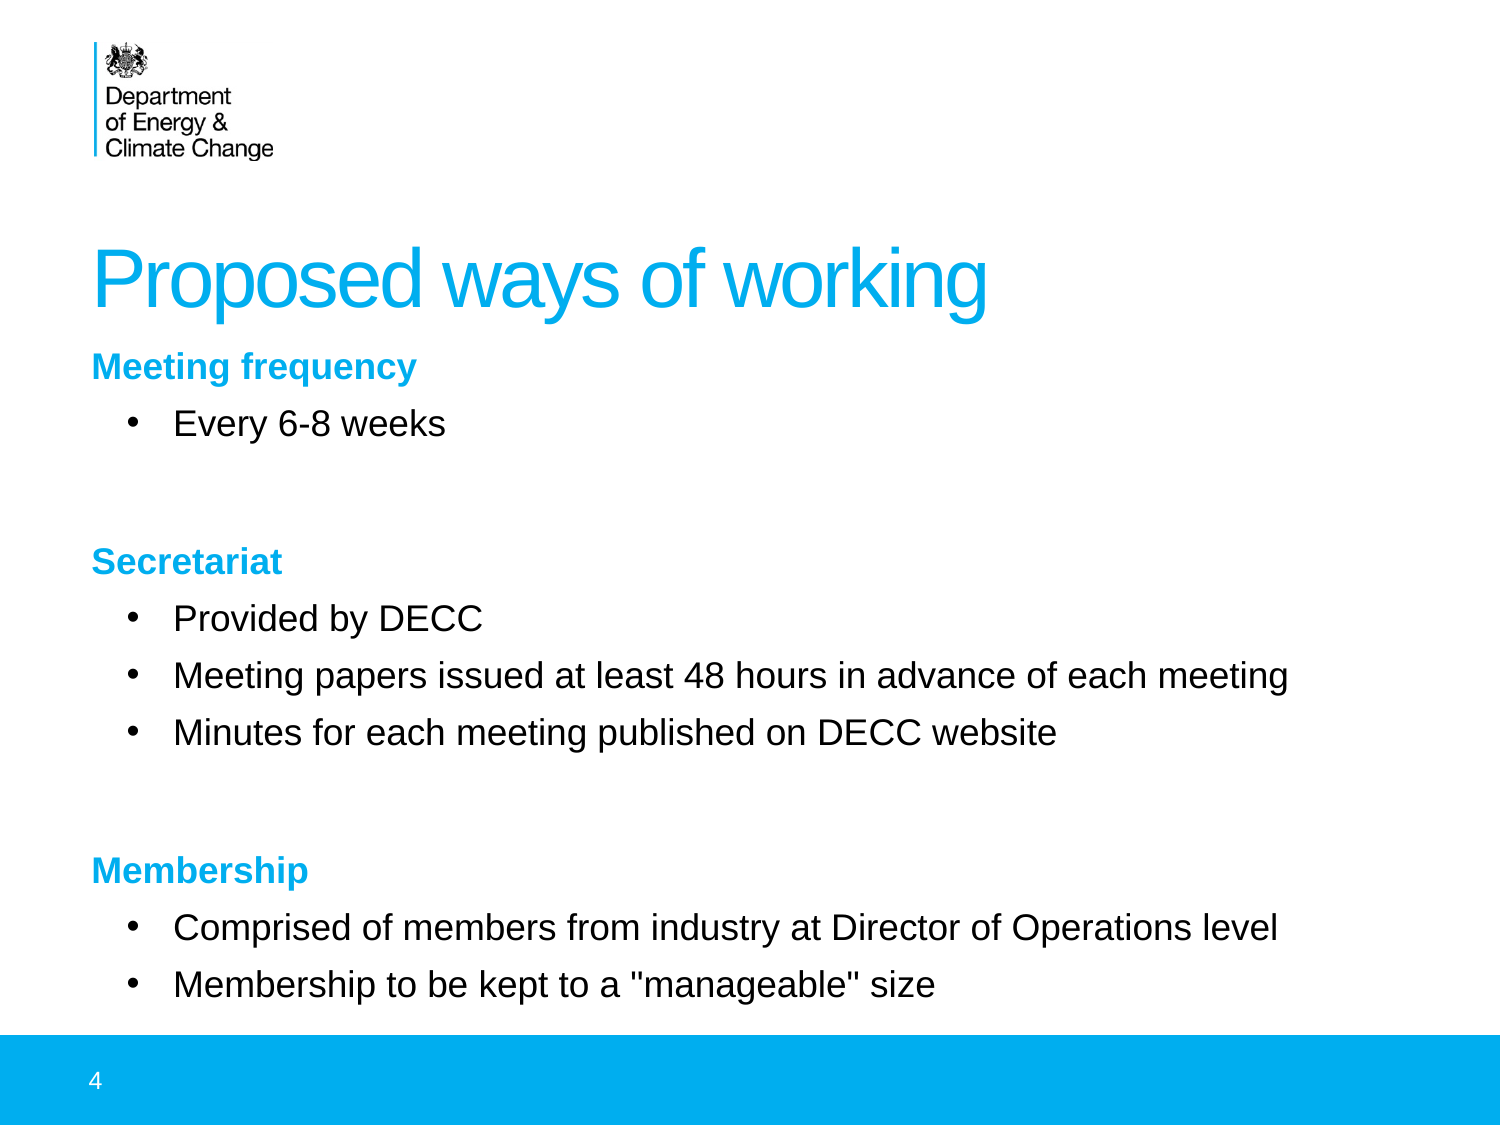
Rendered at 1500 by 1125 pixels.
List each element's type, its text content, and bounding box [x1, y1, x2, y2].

slide_number 4 [0, 1035, 1500, 1125]
title Proposed ways of working [91, 224, 1409, 331]
picture [94, 42, 273, 161]
list Meeting frequency Every 6-8 weeks Secretariat Provided by DECC Meeting papers issued at least 48 hours in advance of each meeting Minutes for each meeting published on DECC website Membership Comprised of members from industry at Director of Operations level Membership to be kept to a "manageable" size [91, 342, 1409, 1010]
